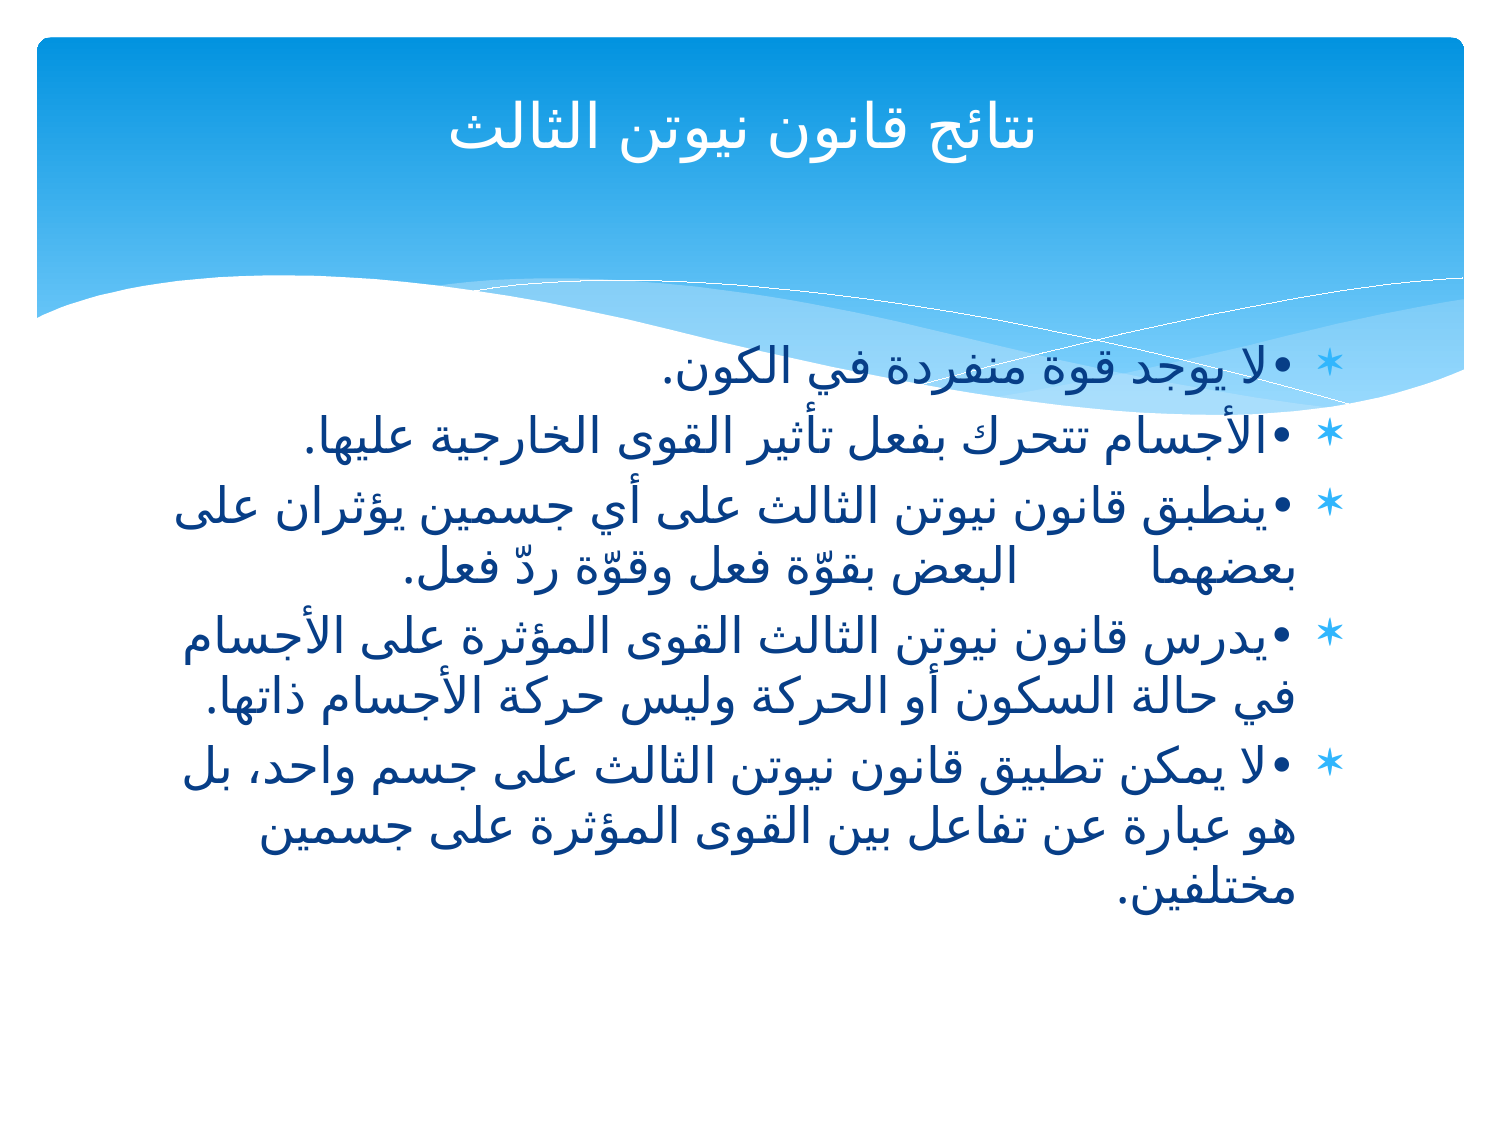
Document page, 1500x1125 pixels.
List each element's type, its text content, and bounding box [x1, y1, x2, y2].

title نتائج قانون نيوتن الثالث [75, 78, 1412, 244]
list •لا يوجد قوة منفردة في الكون. •الأجسام تتحرك بفعل تأثير القوى الخارجية عليها. •ينطبق قانون نيوتن الثالث على أي جسمين يؤثران على بعضهما البعض بقوّة فعل وقوّة ردّ فعل. •يدرس قانون نيوتن الثالث القوى المؤثرة على الأجسام في حالة السكون أو الحركة وليس حركة الأجسام ذاتها. •لا يمكن تطبيق قانون نيوتن الثالث على جسم واحد، بل هو عبارة عن تفاعل بين القوى المؤثرة على جسمين مختلفين. [143, 326, 1359, 1005]
